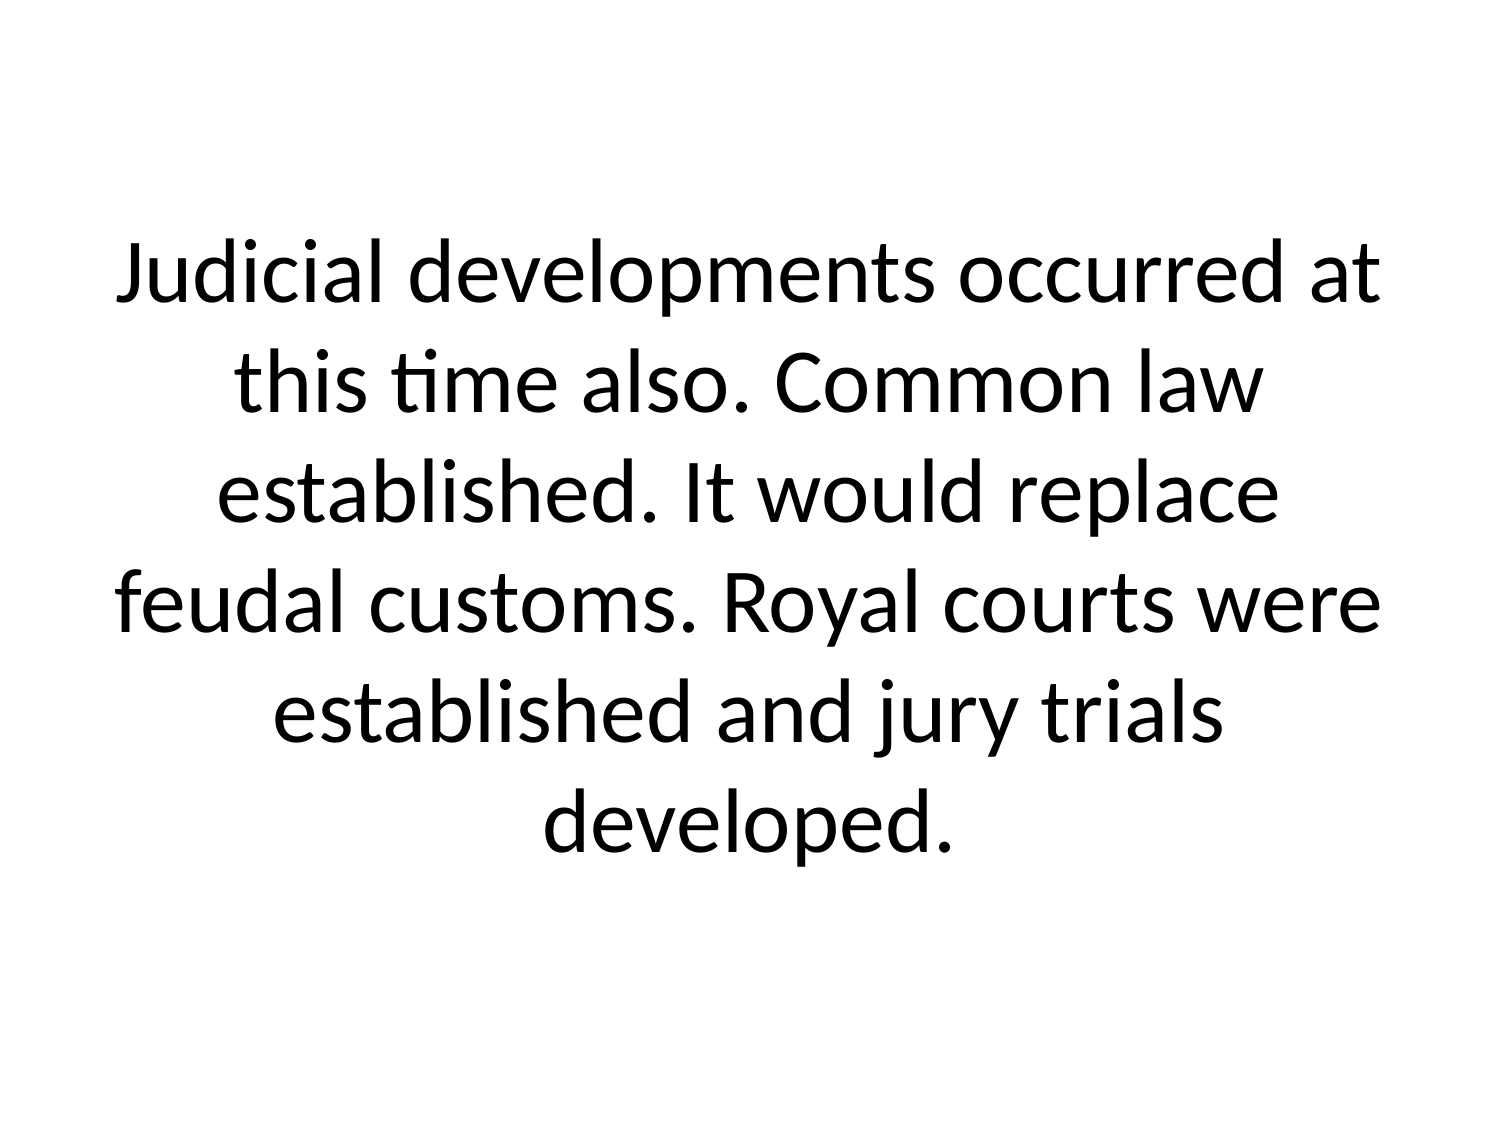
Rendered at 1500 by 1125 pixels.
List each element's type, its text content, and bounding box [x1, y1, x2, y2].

title Judicial developments occurred at this time also. Common law established. It would replace feudal customs. Royal courts were established and jury trials developed. [74, 44, 1426, 1038]
